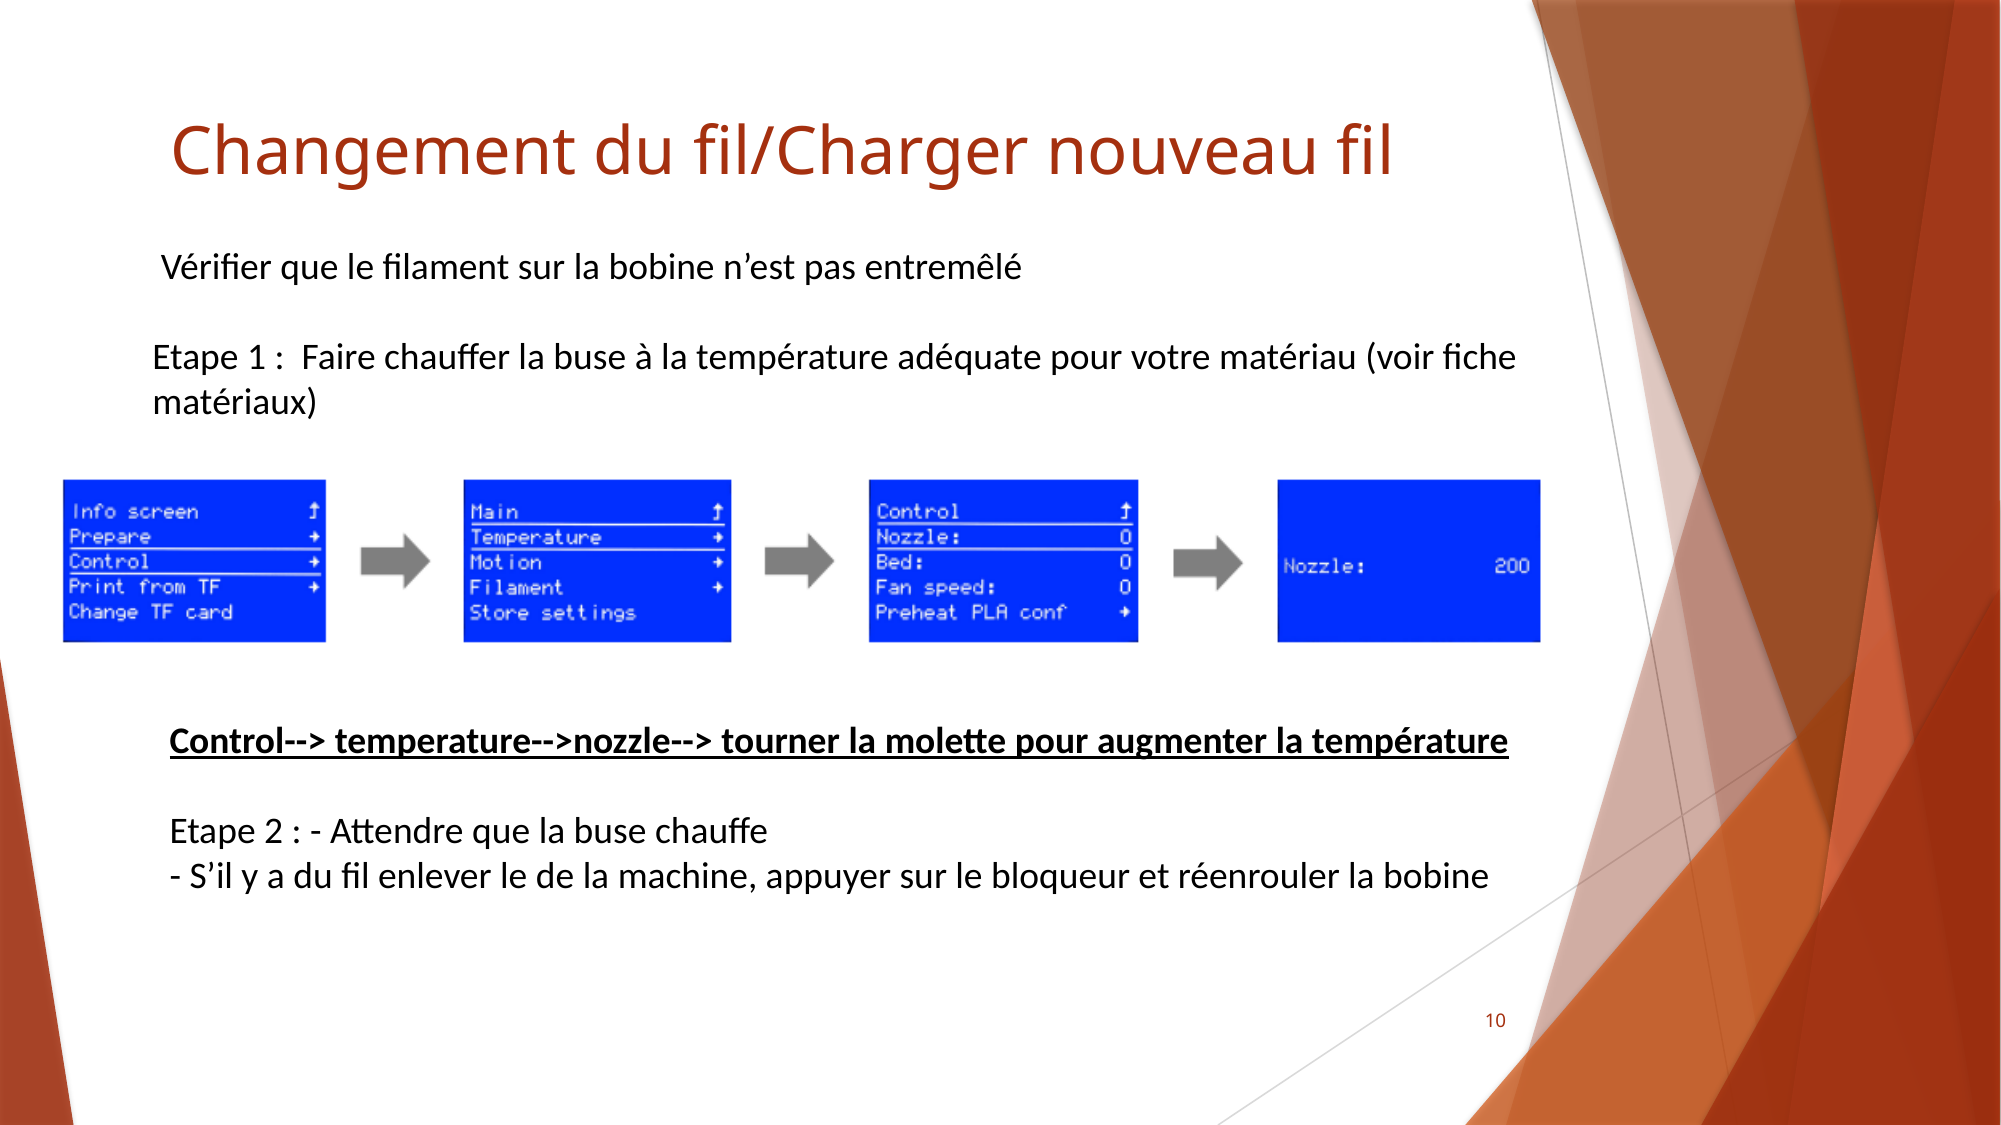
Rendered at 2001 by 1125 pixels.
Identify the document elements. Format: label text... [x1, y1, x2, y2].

text_box Vérifier que le filament sur la bobine n’est pas entremêlé Etape 1 : Faire chauffer la buse à la température adéquate pour votre matériau (voir fiche matériaux) [137, 234, 1573, 474]
title Changement du fil/Charger nouveau fil [155, 100, 1621, 335]
picture [33, 474, 1584, 651]
text_box Control--> temperature-->nozzle--> tourner la molette pour augmenter la température Etape 2 : - Attendre que la buse chauffe - S’il y a du fil enlever le de la machine, appuyer sur le bloqueur et réenrouler la bobine [154, 708, 1524, 904]
slide_number 10 [1409, 991, 1522, 1051]
